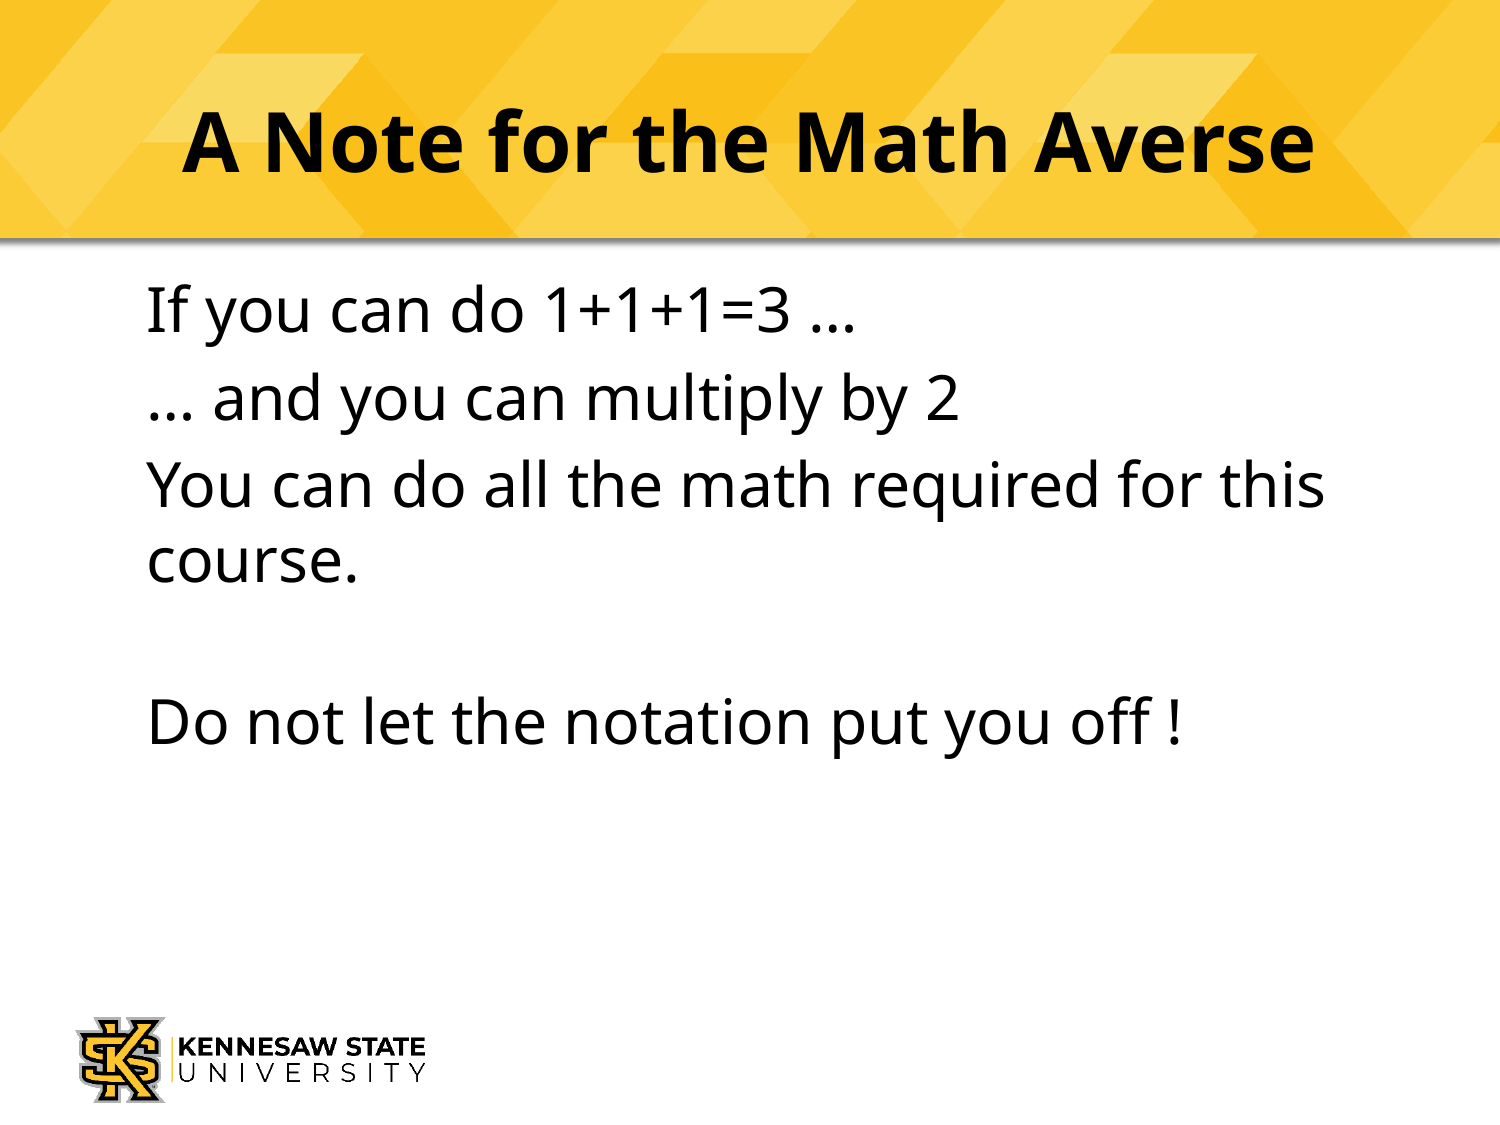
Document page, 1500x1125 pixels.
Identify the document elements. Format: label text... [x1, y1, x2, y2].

title A Note for the Math Averse [75, 45, 1425, 233]
picture [75, 1017, 425, 1103]
picture [0, 0, 1500, 251]
list If you can do 1+1+1=3 … … and you can multiply by 2 You can do all the math required for this course. Do not let the notation put you off ! [75, 262, 1425, 1005]
